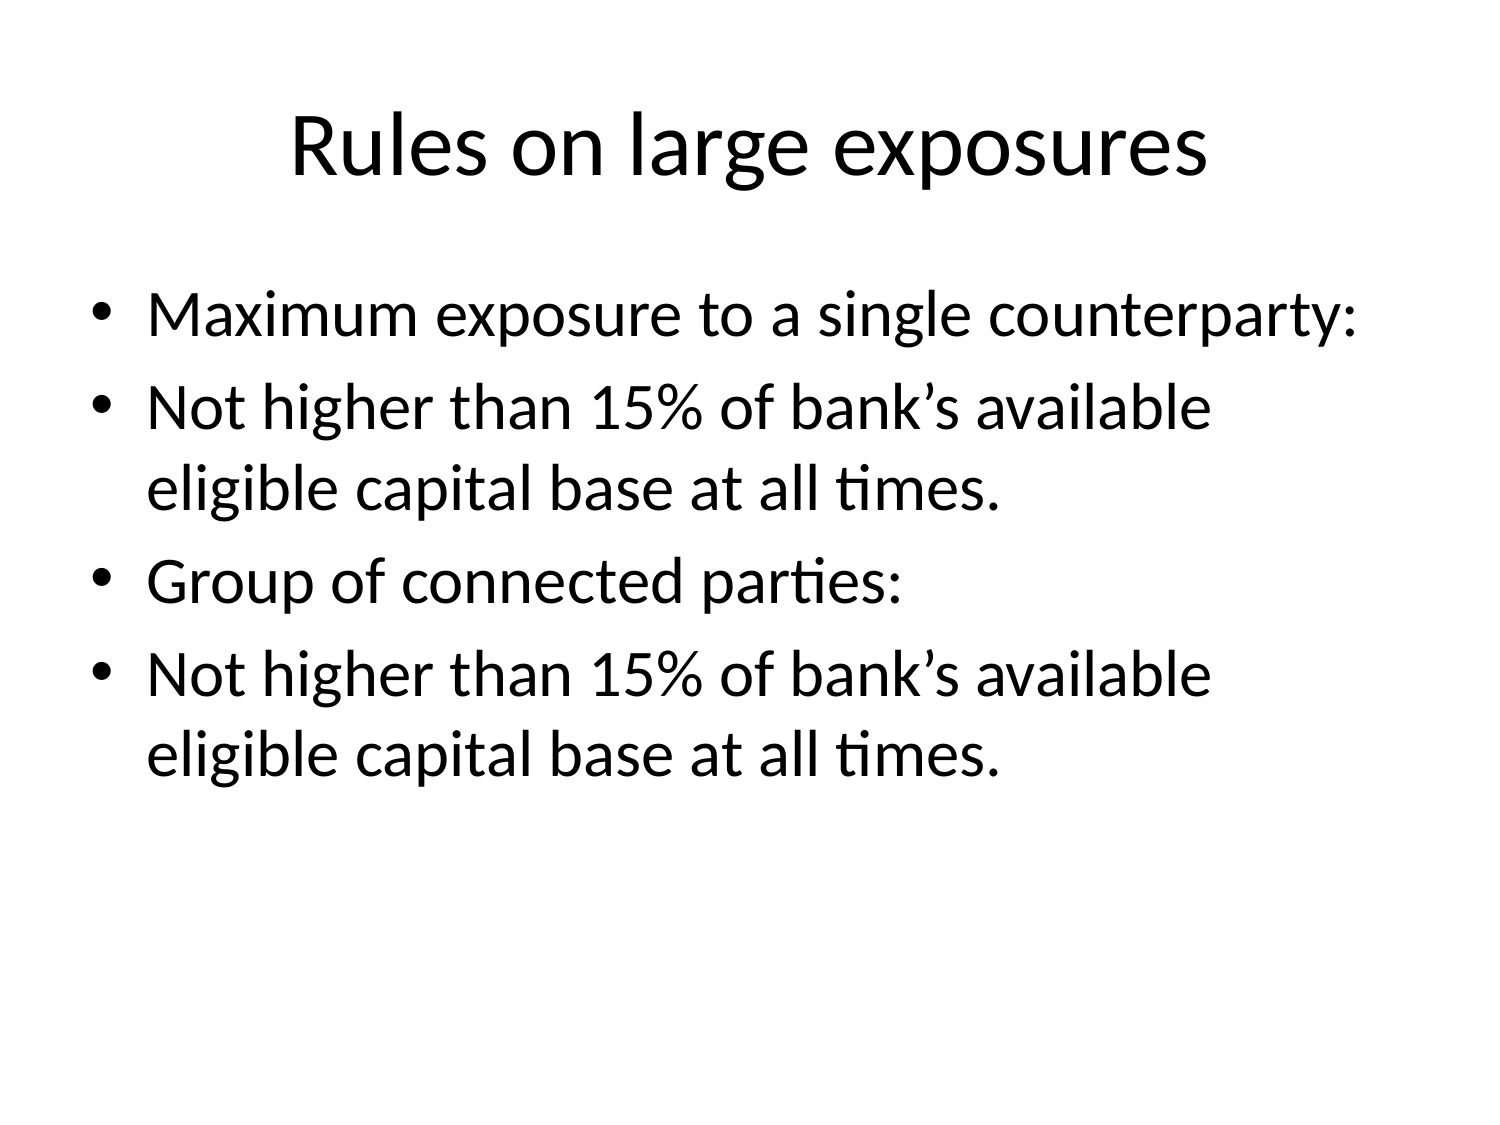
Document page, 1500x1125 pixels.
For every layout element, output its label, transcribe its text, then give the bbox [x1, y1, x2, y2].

list Maximum exposure to a single counterparty: Not higher than 15% of bank’s available eligible capital base at all times. Group of connected parties: Not higher than 15% of bank’s available eligible capital base at all times. [75, 262, 1425, 1005]
title Rules on large exposures [75, 45, 1425, 233]
